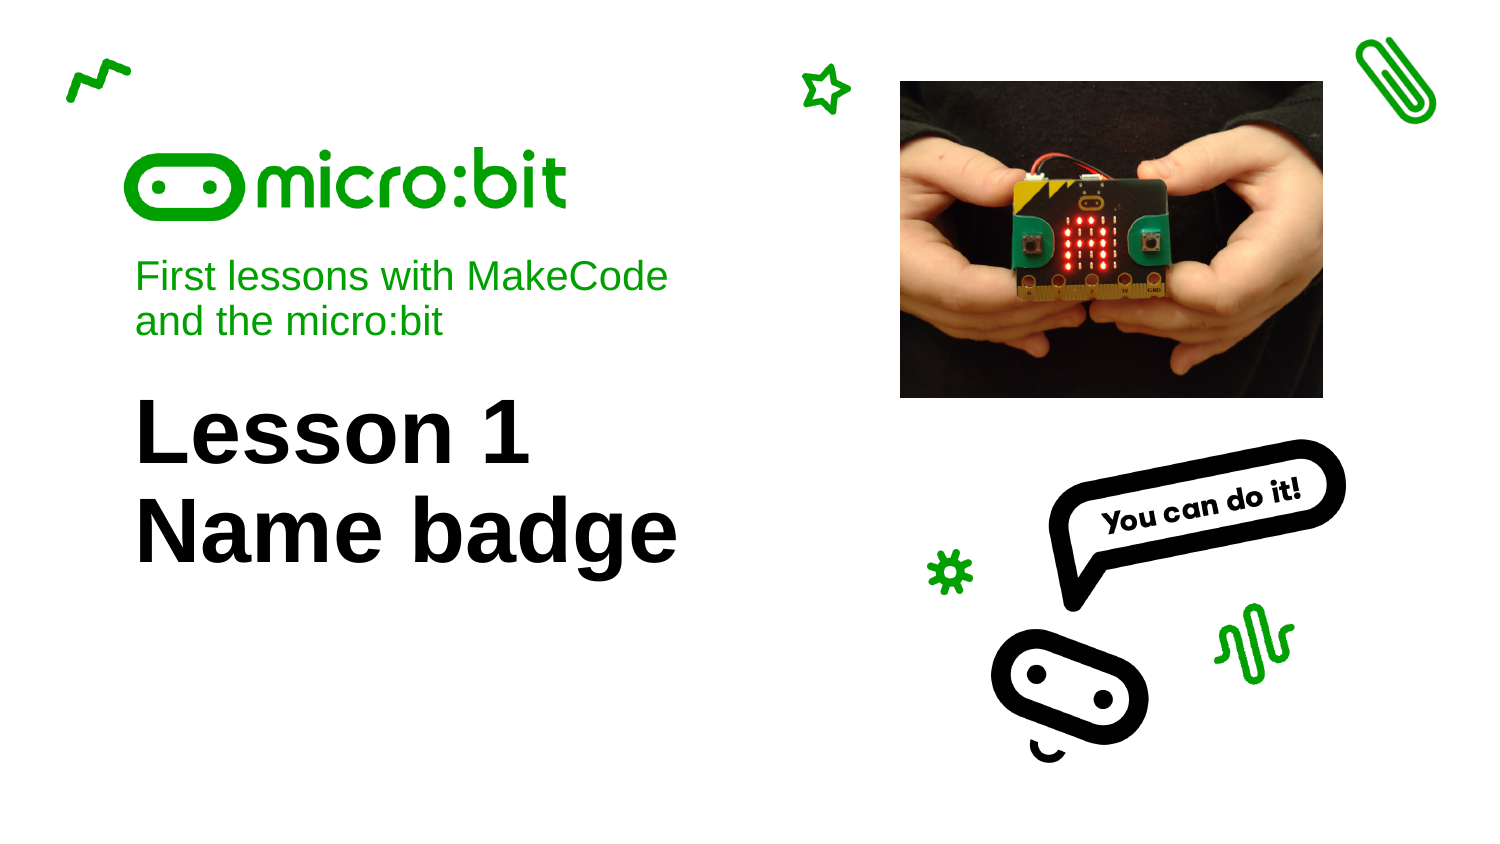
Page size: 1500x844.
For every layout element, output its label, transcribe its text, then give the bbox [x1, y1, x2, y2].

picture [802, 63, 851, 115]
picture [900, 81, 1323, 398]
picture [927, 549, 973, 595]
picture [991, 439, 1346, 763]
picture [1352, 26, 1441, 135]
picture [66, 58, 131, 103]
title Lesson 1 Name badge [134, 384, 959, 585]
picture [121, 147, 568, 221]
